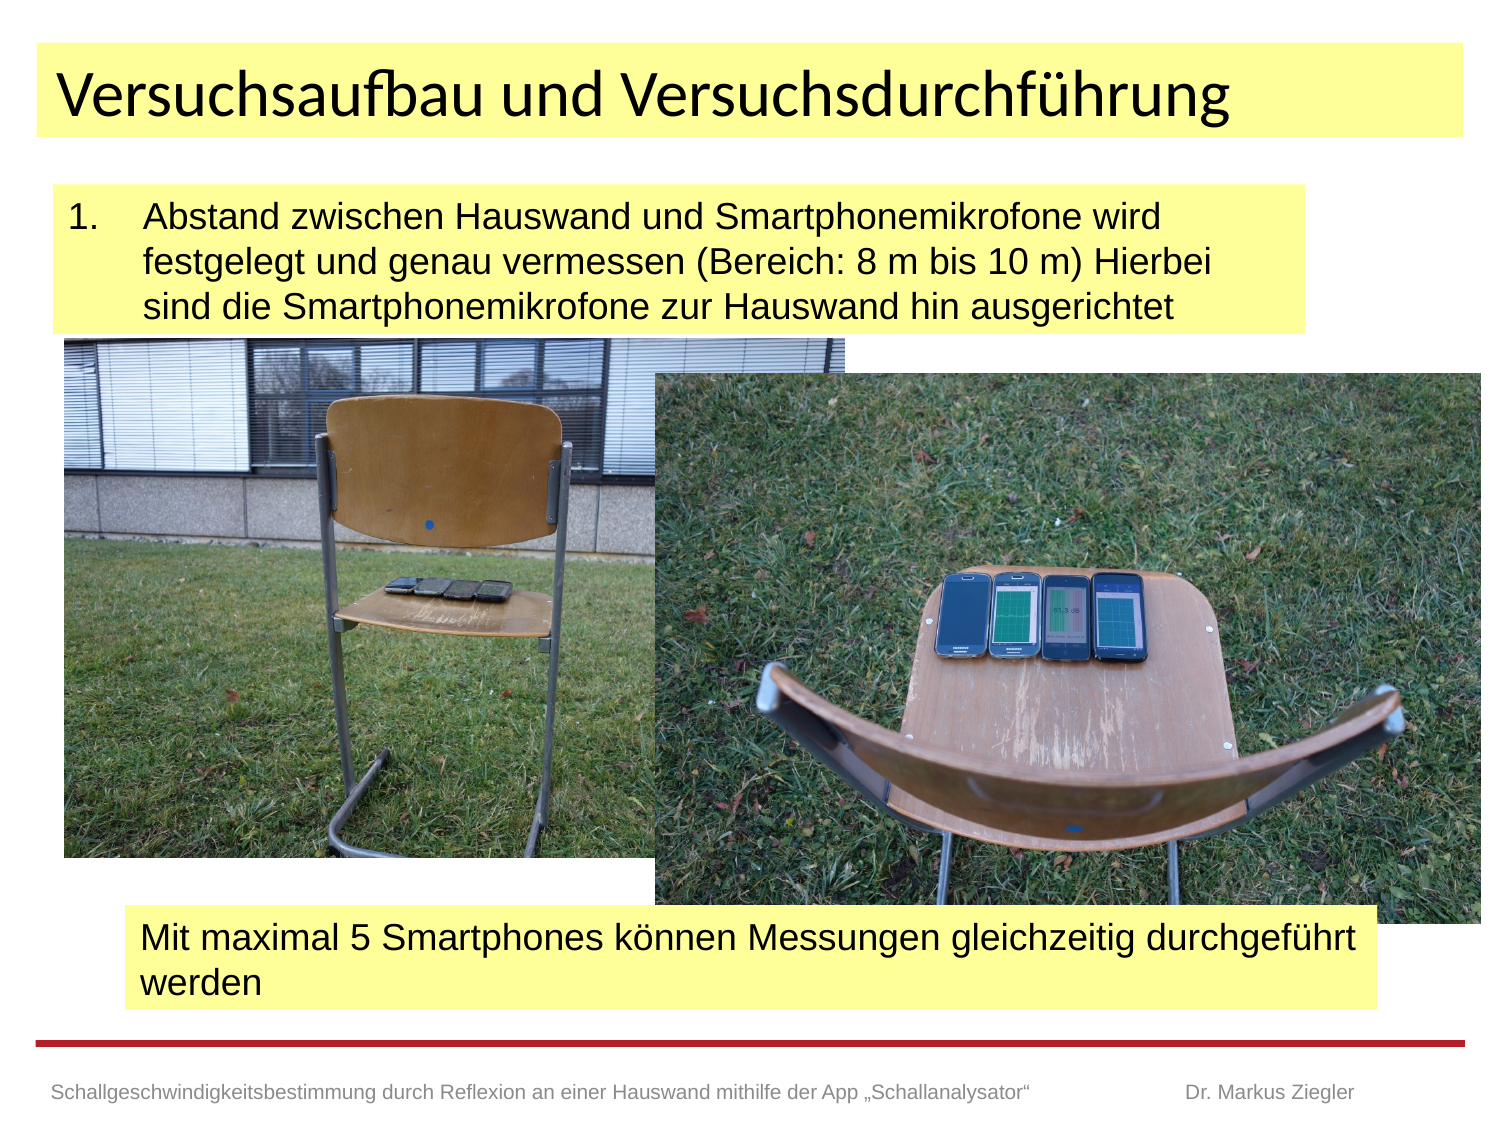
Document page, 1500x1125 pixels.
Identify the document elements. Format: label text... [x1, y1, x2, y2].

text_box Mit maximal 5 Smartphones können Messungen gleichzeitig durchgeführt werden [125, 905, 1378, 1010]
picture [655, 373, 1482, 924]
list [64, 337, 845, 858]
text_box Abstand zwischen Hauswand und Smartphonemikrofone wird festgelegt und genau vermessen (Bereich: 8 m bis 10 m) Hierbei sind die Smartphonemikrofone zur Hauswand hin ausgerichtet [53, 184, 1306, 335]
title Versuchsaufbau und Versuchsdurchführung [41, 42, 1459, 149]
footer Schallgeschwindigkeitsbestimmung durch Reflexion an einer Hauswand mithilfe der App „Schallanalysator“ Dr. Markus Ziegler [35, 1061, 1447, 1122]
